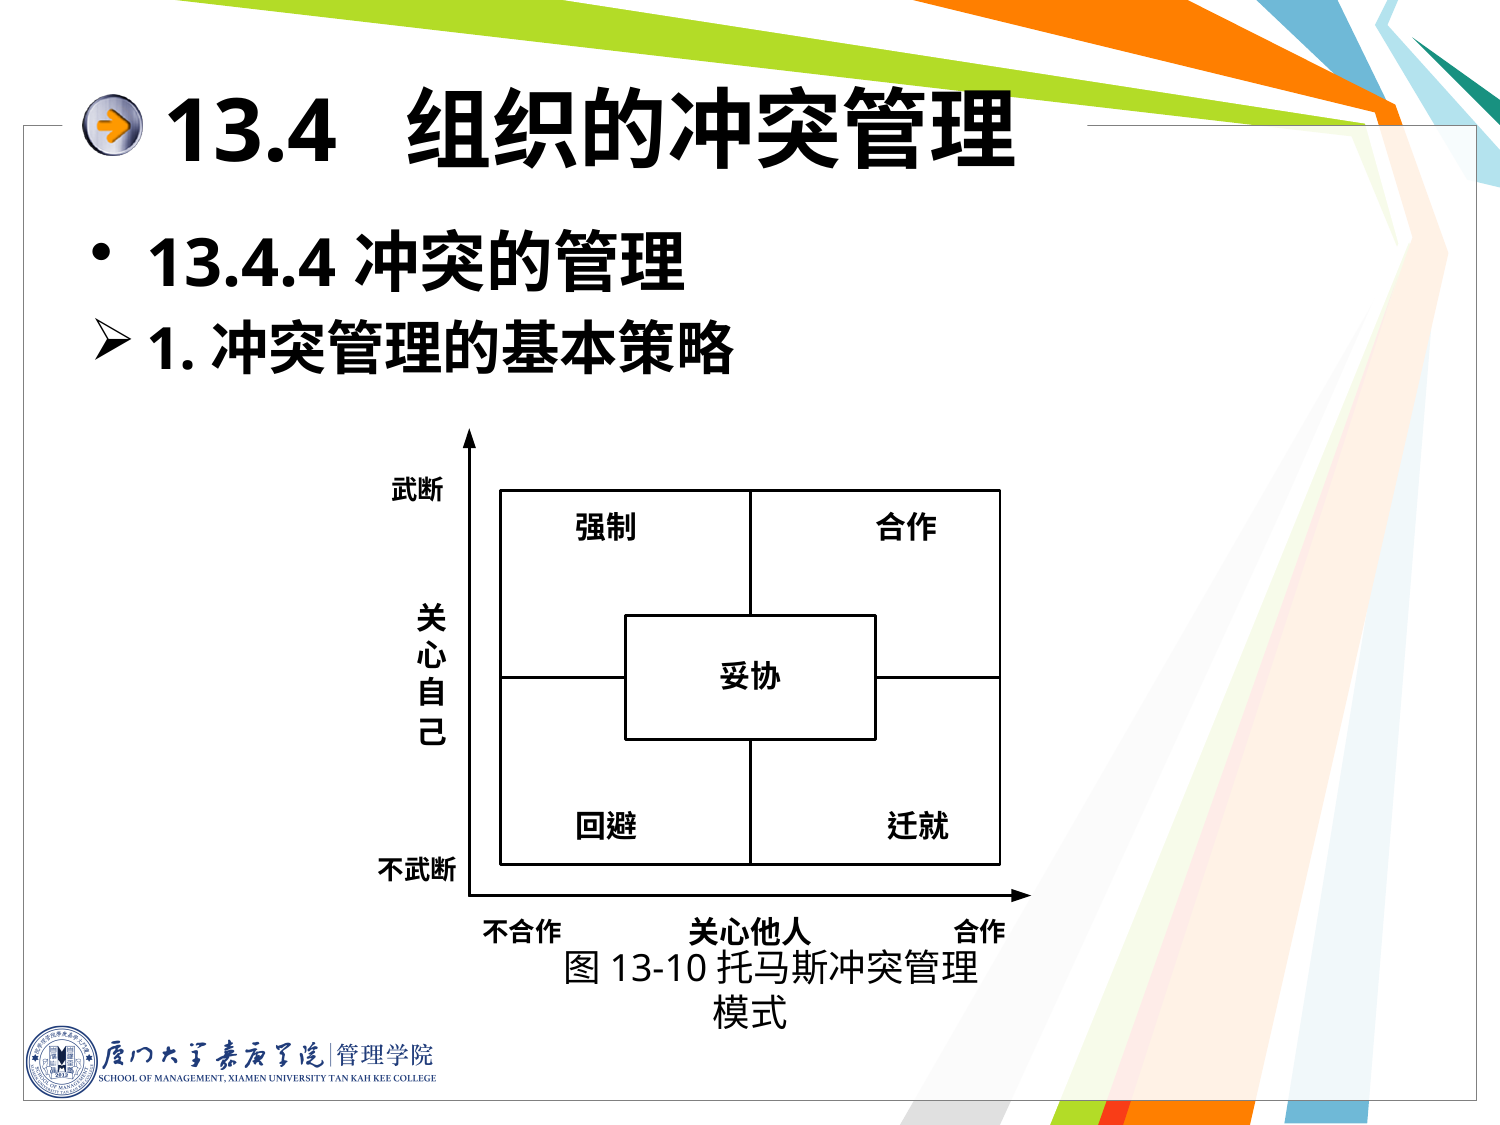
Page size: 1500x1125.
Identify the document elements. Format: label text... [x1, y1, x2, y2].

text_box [362, 404, 1055, 962]
picture [82, 94, 143, 156]
text_box 图13-10托马斯冲突管理模式 [489, 969, 1011, 1019]
picture [24, 1024, 438, 1100]
title 13.4 组织的冲突管理 [148, 32, 1182, 220]
list 13.4.4冲突的管理 1.冲突管理的基本策略 [75, 212, 1425, 387]
text_box [0, 0, 1500, 75]
